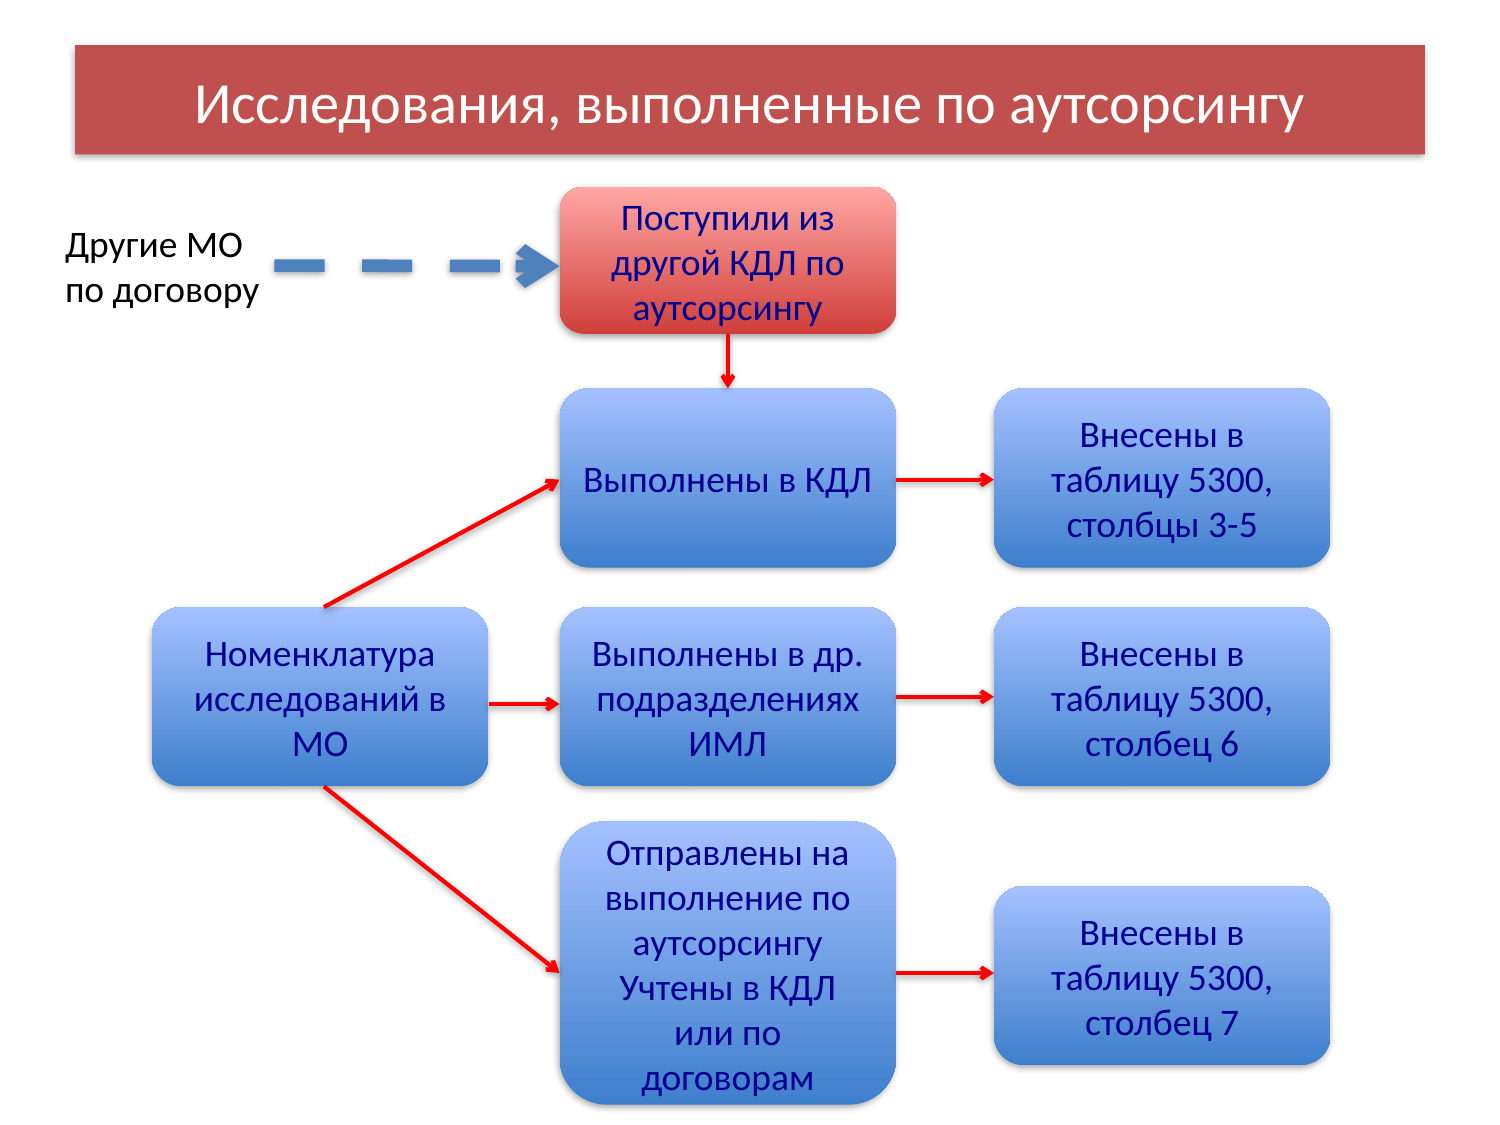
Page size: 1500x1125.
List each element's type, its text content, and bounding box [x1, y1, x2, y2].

text_box Отправлены на выполнение по аутсорсингу Учтены в КДЛ или по договорам [559, 821, 897, 1105]
text_box Внесены в таблицу 5300, столбец 6 [993, 607, 1331, 787]
title Исследования, выполненные по аутсорсингу [75, 45, 1425, 155]
text_box Выполнены в КДЛ [559, 388, 897, 568]
text_box Поступили из другой КДЛ по аутсорсингу [559, 186, 897, 334]
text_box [323, 786, 560, 974]
text_box Внесены в таблицу 5300, столбцы 3-5 [993, 388, 1331, 568]
text_box Внесены в таблицу 5300, столбец 7 [993, 885, 1331, 1066]
text_box Выполнены в др. подразделениях ИМЛ [559, 607, 897, 787]
text_box Номенклатура исследований в МО [151, 607, 489, 787]
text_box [323, 479, 560, 608]
text_box Другие МО по договору [50, 213, 275, 318]
